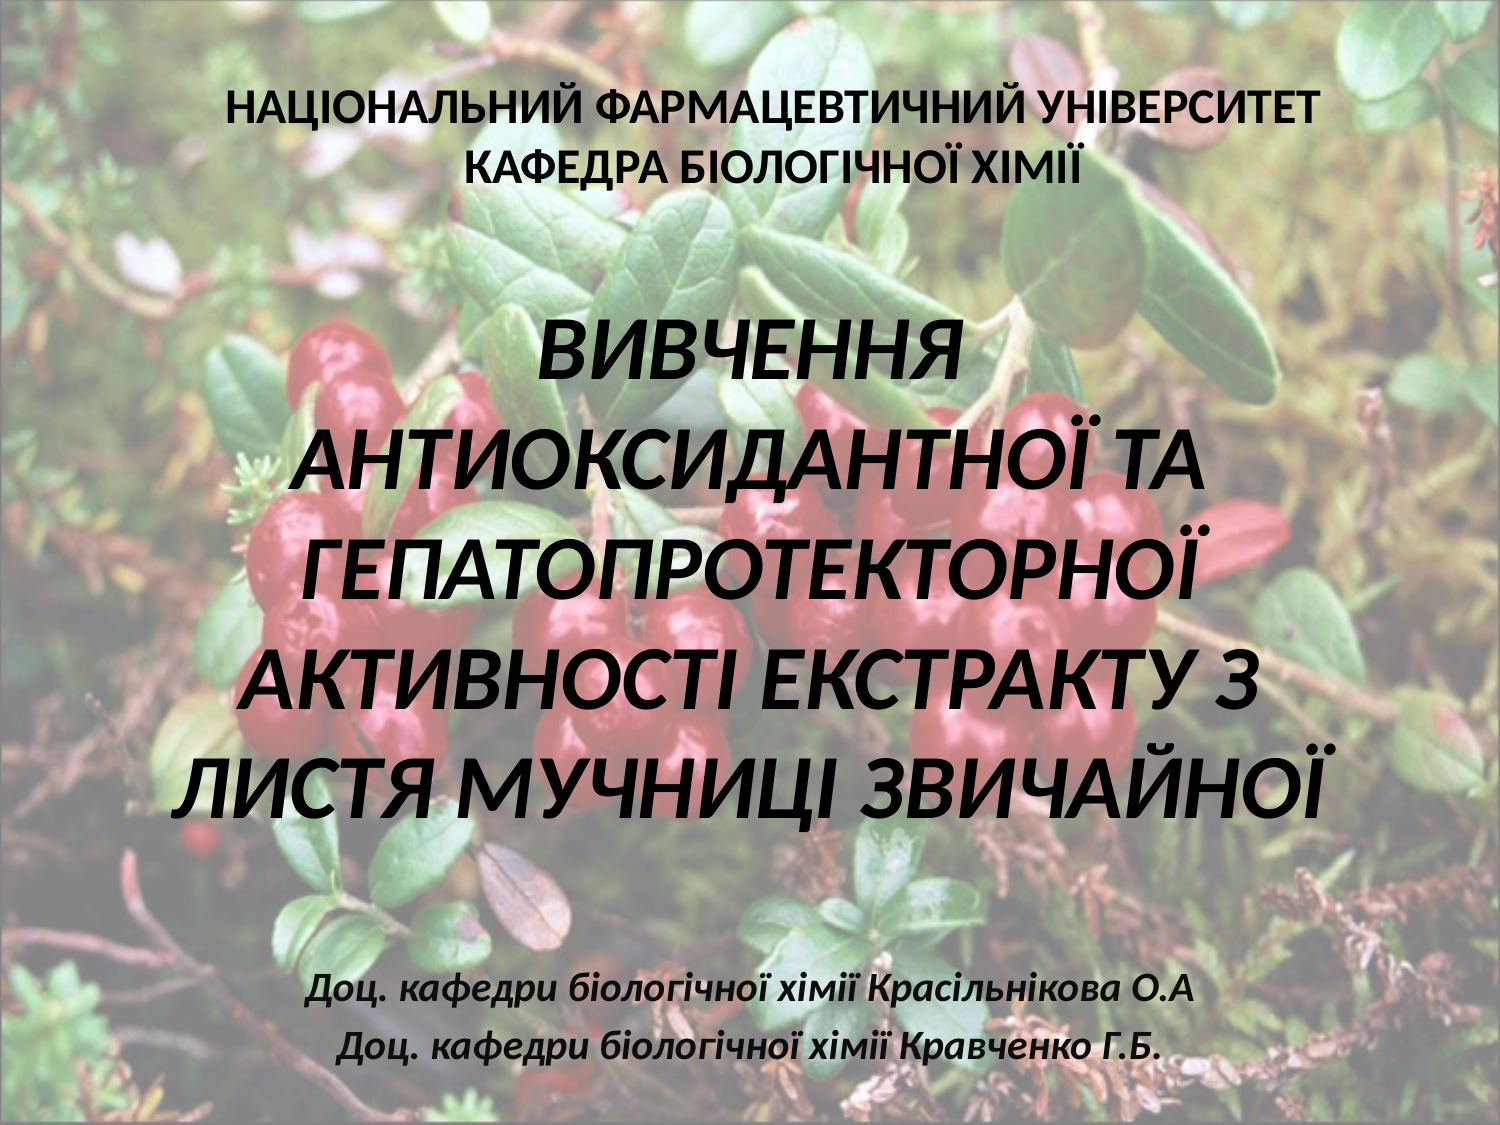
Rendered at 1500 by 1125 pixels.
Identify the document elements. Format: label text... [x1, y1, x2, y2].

text_box НАЦІОНАЛЬНИЙ ФАРМАЦЕВТИЧНИЙ УНІВЕРСИТЕТ КАФЕДРА БІОЛОГІЧНОЇ ХІМІЇ [135, 66, 1412, 202]
title ВИВЧЕННЯ АНТИОКСИДАНТНОЇ ТА ГЕПАТОПРОТЕКТОРНОЇ АКТИВНОСТІ ЕКСТРАКТУ З ЛИСТЯ МУЧНИЦІ ЗВИЧАЙНОЇ [112, 441, 1388, 683]
subtitle Доц. кафедри біологічної хімії Красільнікова О.А Доц. кафедри біологічної хімії Кравченко Г.Б. [135, 952, 1365, 1079]
